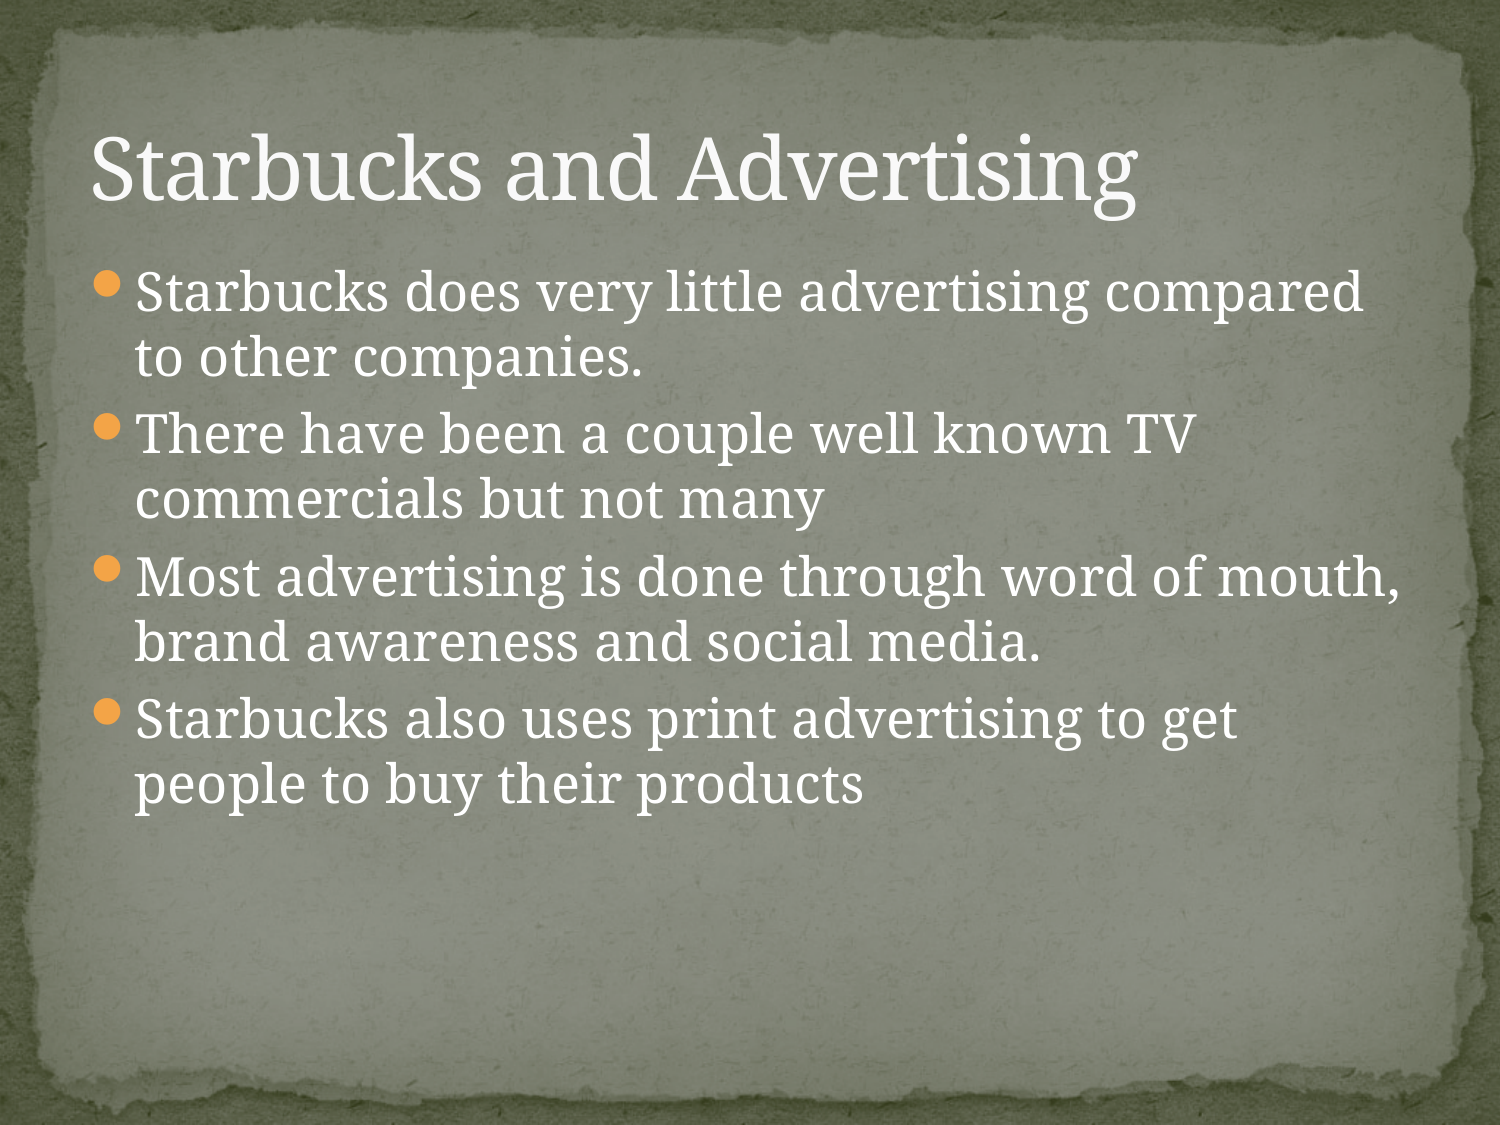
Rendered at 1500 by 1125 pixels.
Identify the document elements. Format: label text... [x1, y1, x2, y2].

title Starbucks and Advertising [74, 24, 1425, 225]
list Starbucks does very little advertising compared to other companies. There have been a couple well known TV commercials but not many Most advertising is done through word of mouth, brand awareness and social media. Starbucks also uses print advertising to get people to buy their products [75, 249, 1425, 1000]
